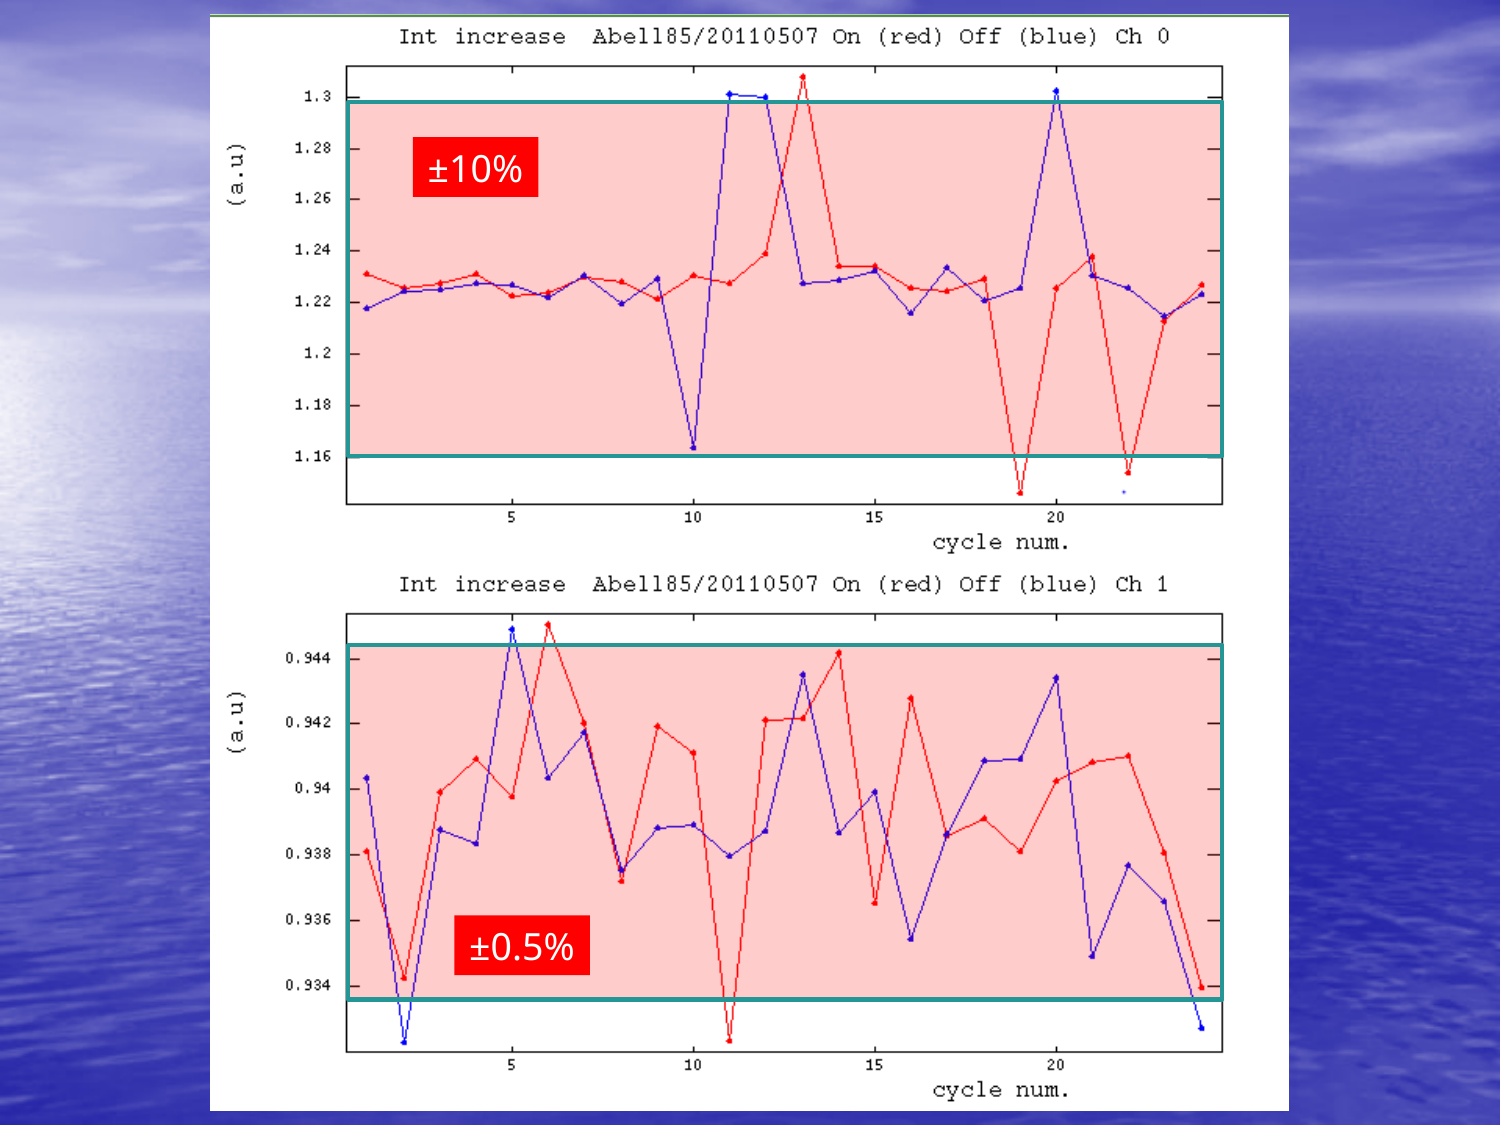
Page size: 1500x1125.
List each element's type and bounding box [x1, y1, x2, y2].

picture [210, 14, 1290, 1111]
